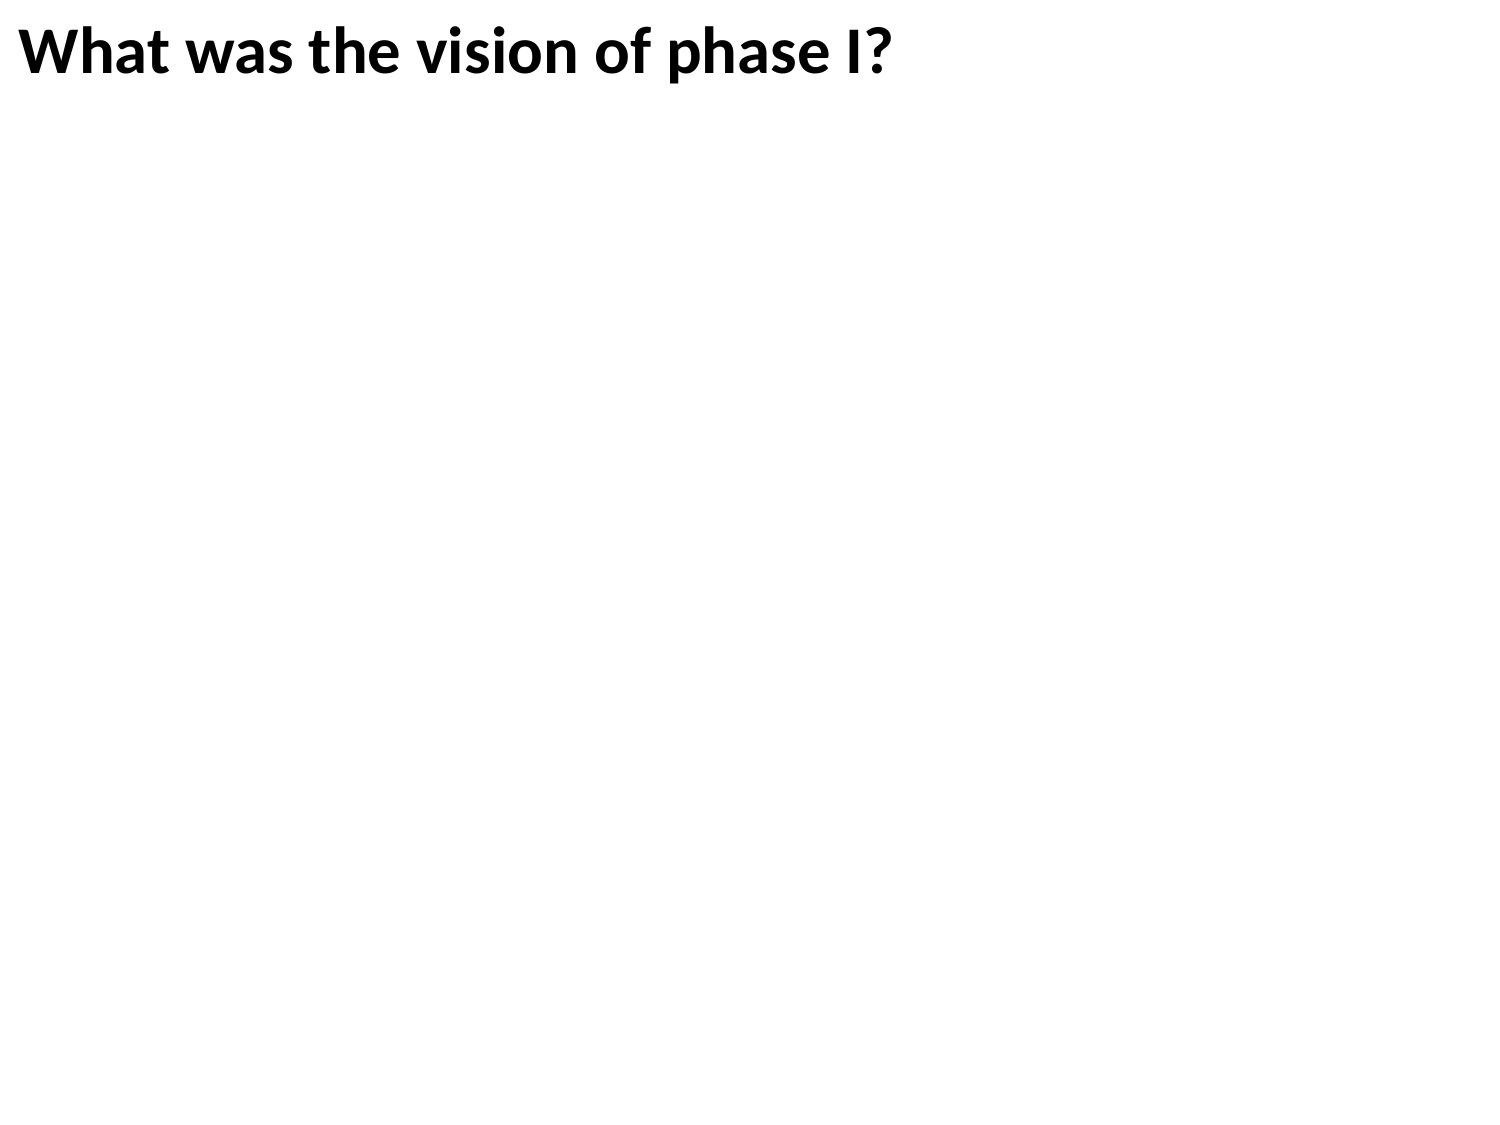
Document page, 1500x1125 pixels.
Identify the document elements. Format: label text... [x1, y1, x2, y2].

text_box What was the vision of phase I? [3, 0, 911, 95]
